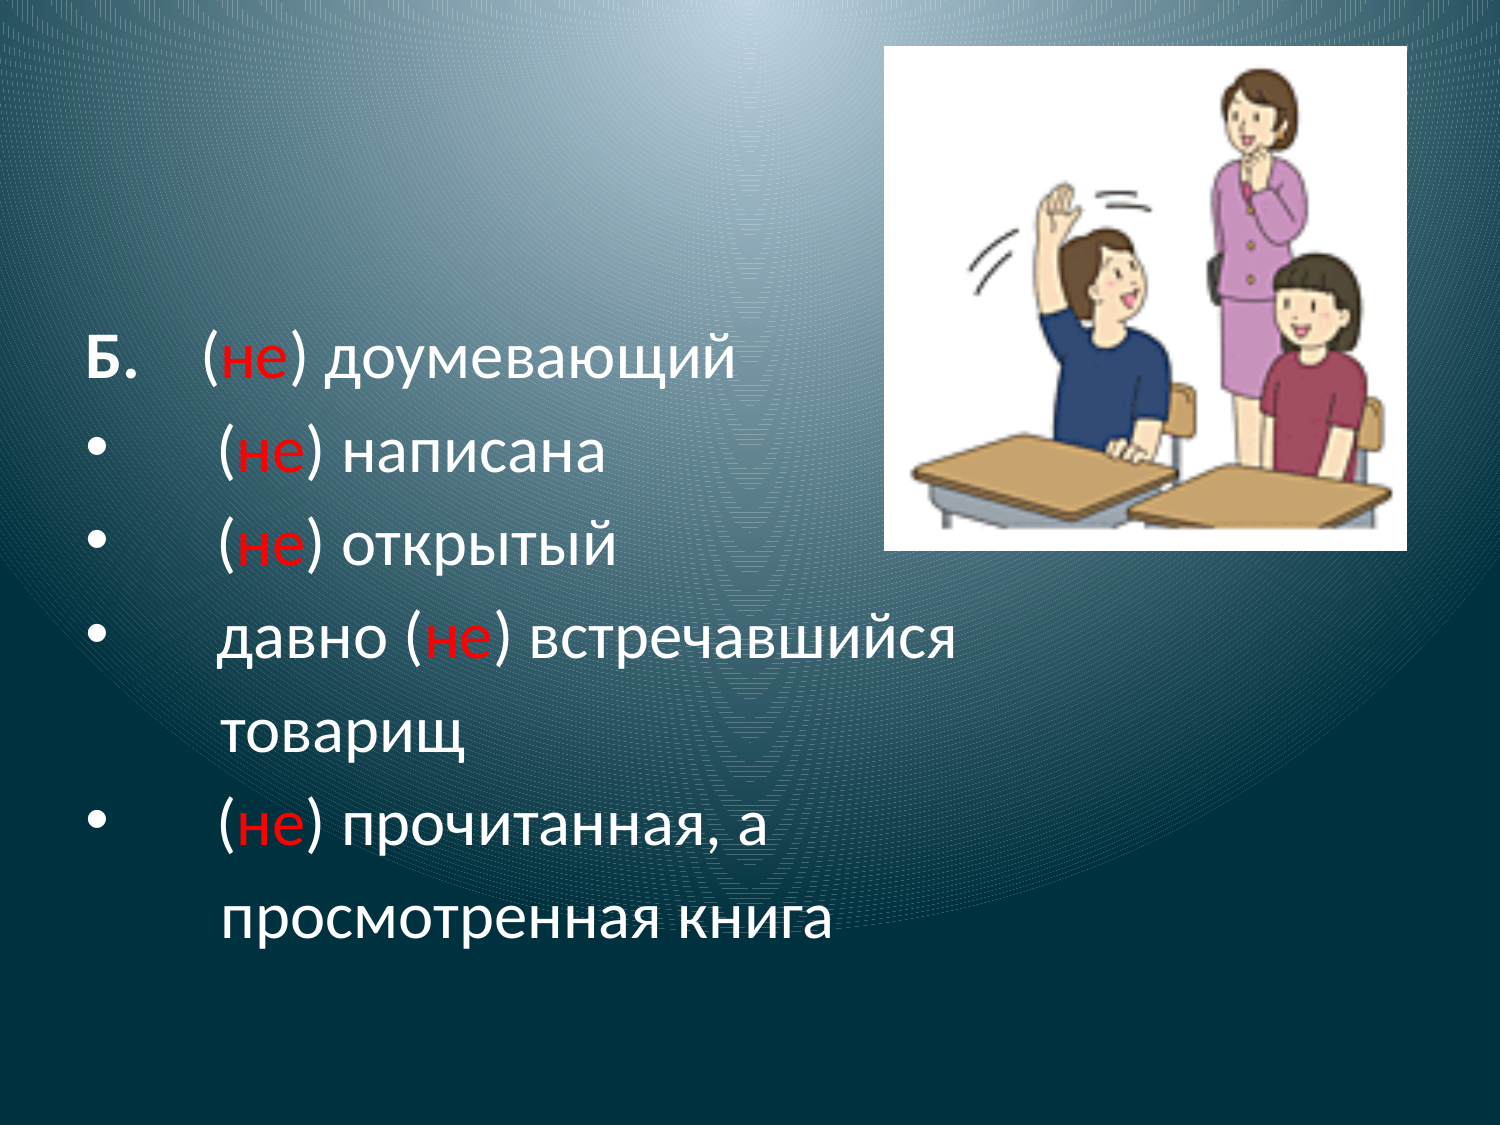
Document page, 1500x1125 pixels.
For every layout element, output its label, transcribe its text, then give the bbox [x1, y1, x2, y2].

picture [884, 46, 1407, 552]
list Б. (не) доумевающий (не) написана (не) открытый давно (не) встречавшийся товарищ (не) прочитанная, а просмотренная книга [70, 304, 1101, 1020]
